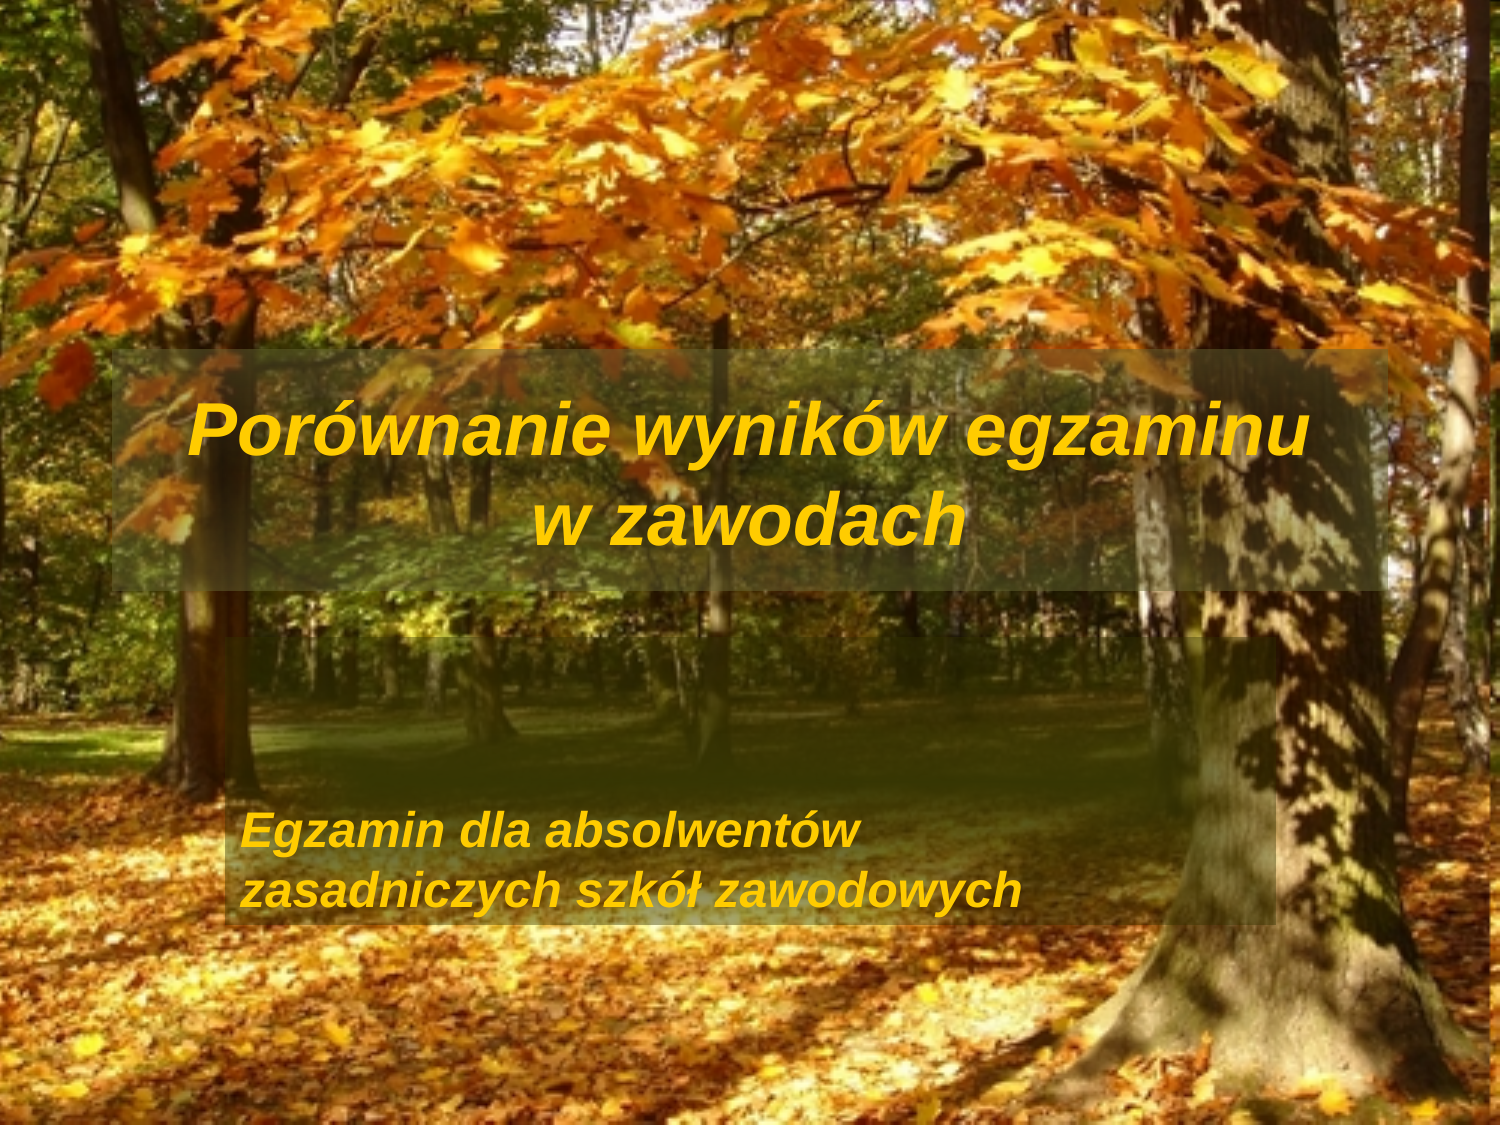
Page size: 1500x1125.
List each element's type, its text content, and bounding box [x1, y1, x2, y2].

subtitle Egzamin dla absolwentów zasadniczych szkół zawodowych [224, 637, 1276, 926]
title Porównanie wyników egzaminu w zawodach [112, 349, 1388, 591]
picture [0, 0, 1500, 1125]
